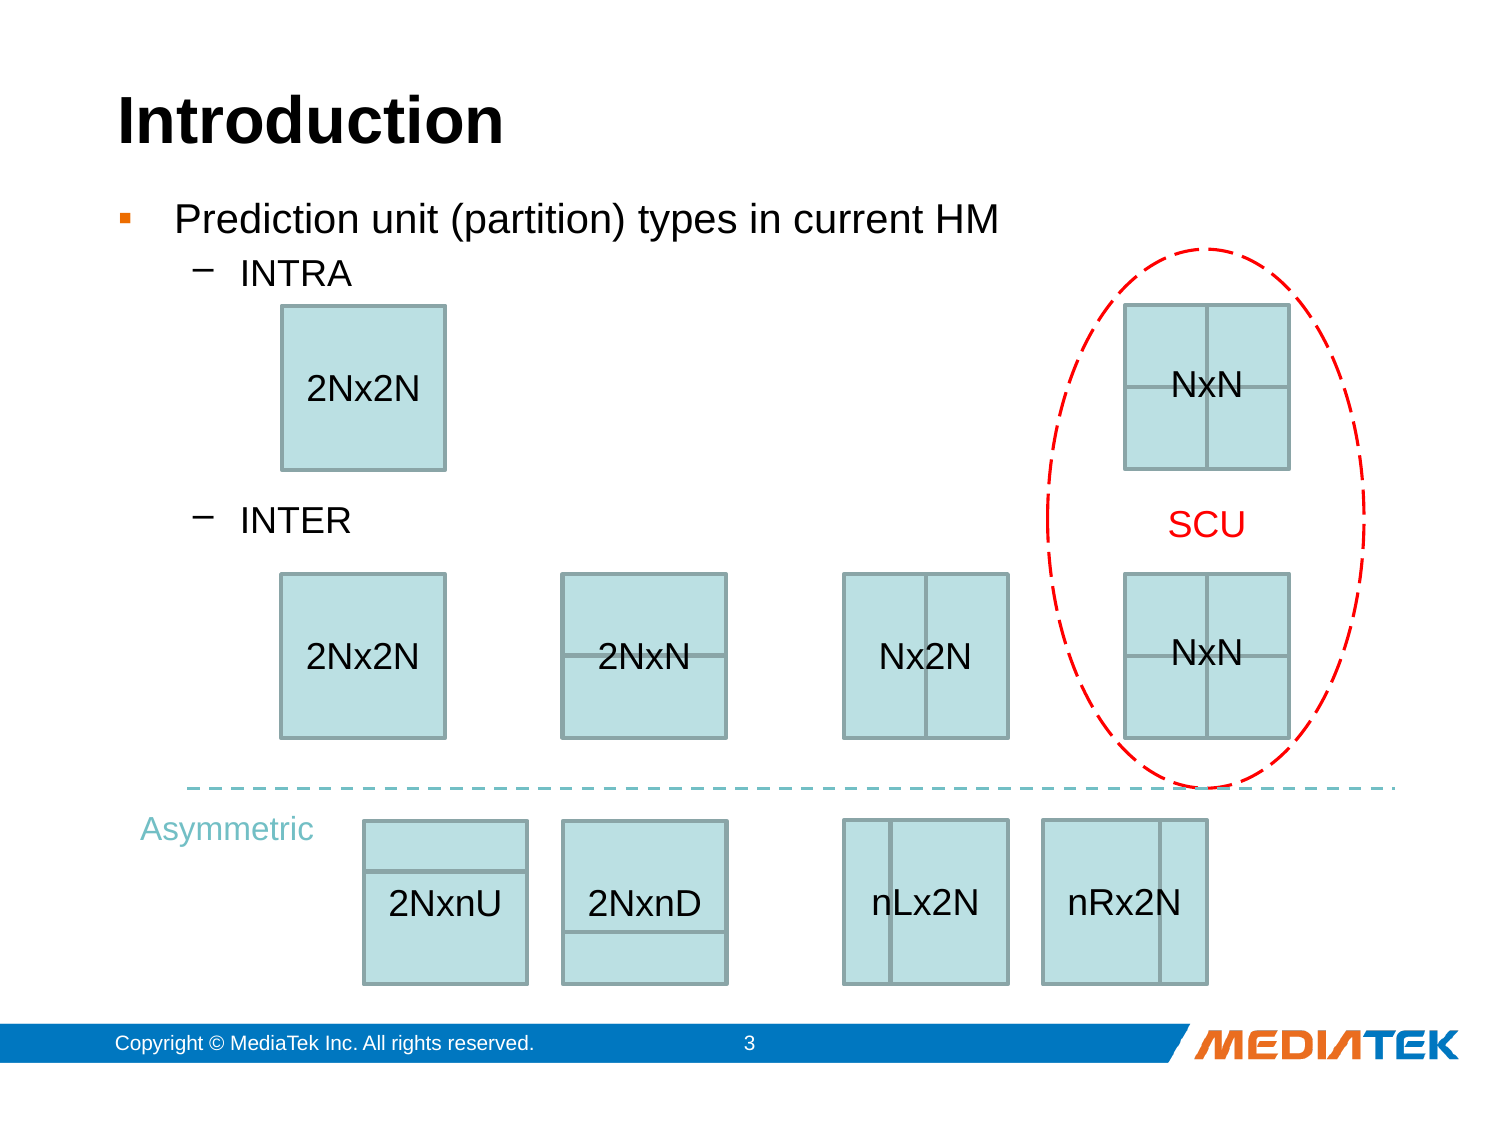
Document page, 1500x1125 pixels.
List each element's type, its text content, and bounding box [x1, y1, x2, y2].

list Prediction unit (partition) types in current HM INTRA INTER [102, 184, 1425, 998]
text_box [562, 573, 727, 738]
text_box [279, 572, 447, 740]
text_box 2Nx2N [281, 624, 445, 685]
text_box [1124, 304, 1290, 470]
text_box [843, 573, 1008, 739]
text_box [843, 820, 1008, 985]
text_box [363, 820, 528, 985]
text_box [1124, 573, 1290, 738]
footer Copyright © MediaTek Inc. All rights reserved. [99, 1022, 573, 1090]
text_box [562, 820, 727, 985]
text_box Asymmetric [114, 799, 340, 855]
picture [789, 1023, 1459, 1063]
title Introduction [101, 62, 1425, 172]
picture [0, 1023, 99, 1063]
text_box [1042, 820, 1208, 985]
slide_number 2 [711, 1022, 789, 1090]
text_box 2Nx2N [281, 356, 446, 417]
text_box [1045, 247, 1367, 787]
picture [573, 1023, 711, 1063]
text_box [280, 304, 447, 472]
